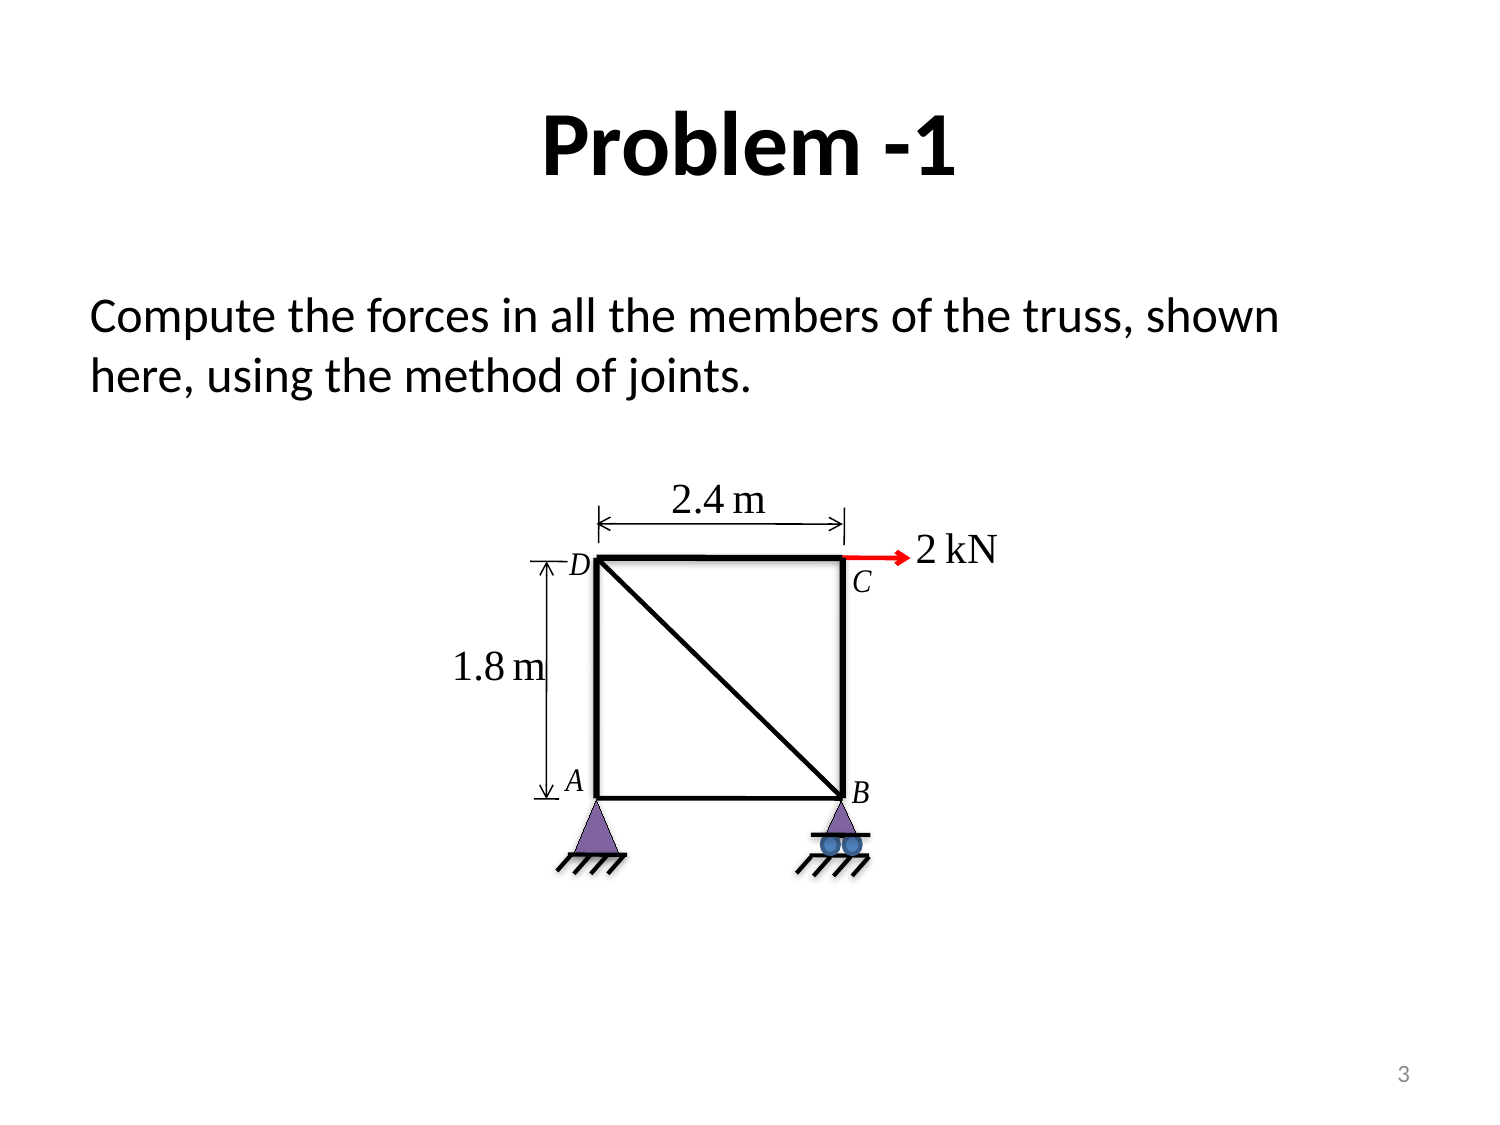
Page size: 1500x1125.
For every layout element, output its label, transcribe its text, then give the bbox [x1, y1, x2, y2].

title Problem -1 [75, 45, 1425, 233]
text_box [449, 473, 1006, 877]
slide_number 3 [1074, 1042, 1425, 1103]
text_box Compute the forces in all the members of the truss, shown here, using the method of joints. [75, 274, 1388, 410]
